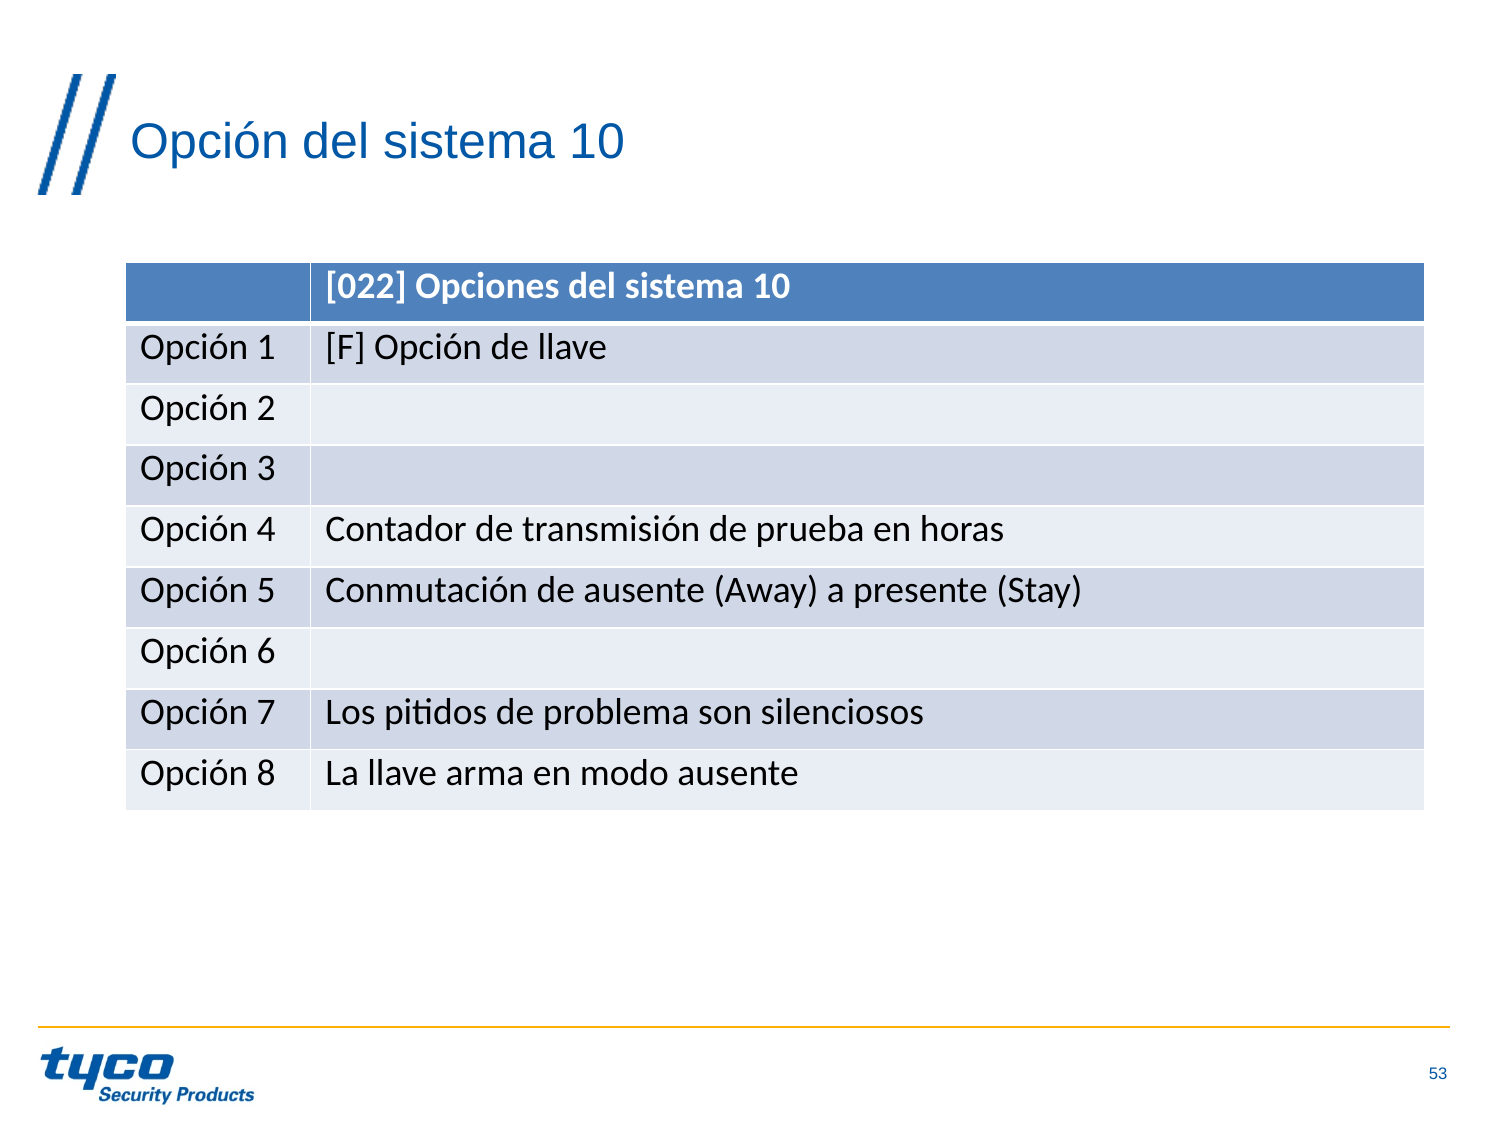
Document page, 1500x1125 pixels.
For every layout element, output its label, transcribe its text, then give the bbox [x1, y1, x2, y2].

picture [37, 74, 115, 195]
table_cell Opción 1 [126, 326, 310, 383]
table_cell Opción 4 [126, 507, 310, 566]
table_cell Conmutación de ausente (Away) a presente (Stay) [311, 568, 1424, 627]
table_header [022] Opciones del sistema 10 [311, 263, 1424, 321]
table_cell [311, 446, 1424, 505]
table_cell La llave arma en modo ausente [311, 750, 1424, 810]
picture [34, 1040, 260, 1107]
slide_number 53 [1387, 1042, 1463, 1103]
table_cell Opción 8 [126, 750, 310, 810]
table_cell Opción 3 [126, 446, 310, 505]
table_cell Opción 2 [126, 385, 310, 444]
table_cell Contador de transmisión de prueba en horas [311, 507, 1424, 566]
table_cell Opción 7 [126, 690, 310, 749]
text_box [97, 1061, 228, 1091]
table_cell Opción 6 [126, 629, 310, 688]
table_cell [311, 385, 1424, 444]
title Opción del sistema 10 [115, 44, 1426, 233]
table_header [126, 263, 310, 321]
table_cell [F] Opción de llave [311, 326, 1424, 383]
table_cell Opción 5 [126, 568, 310, 627]
table_cell [311, 629, 1424, 688]
table_cell Los pitidos de problema son silenciosos [311, 690, 1424, 749]
